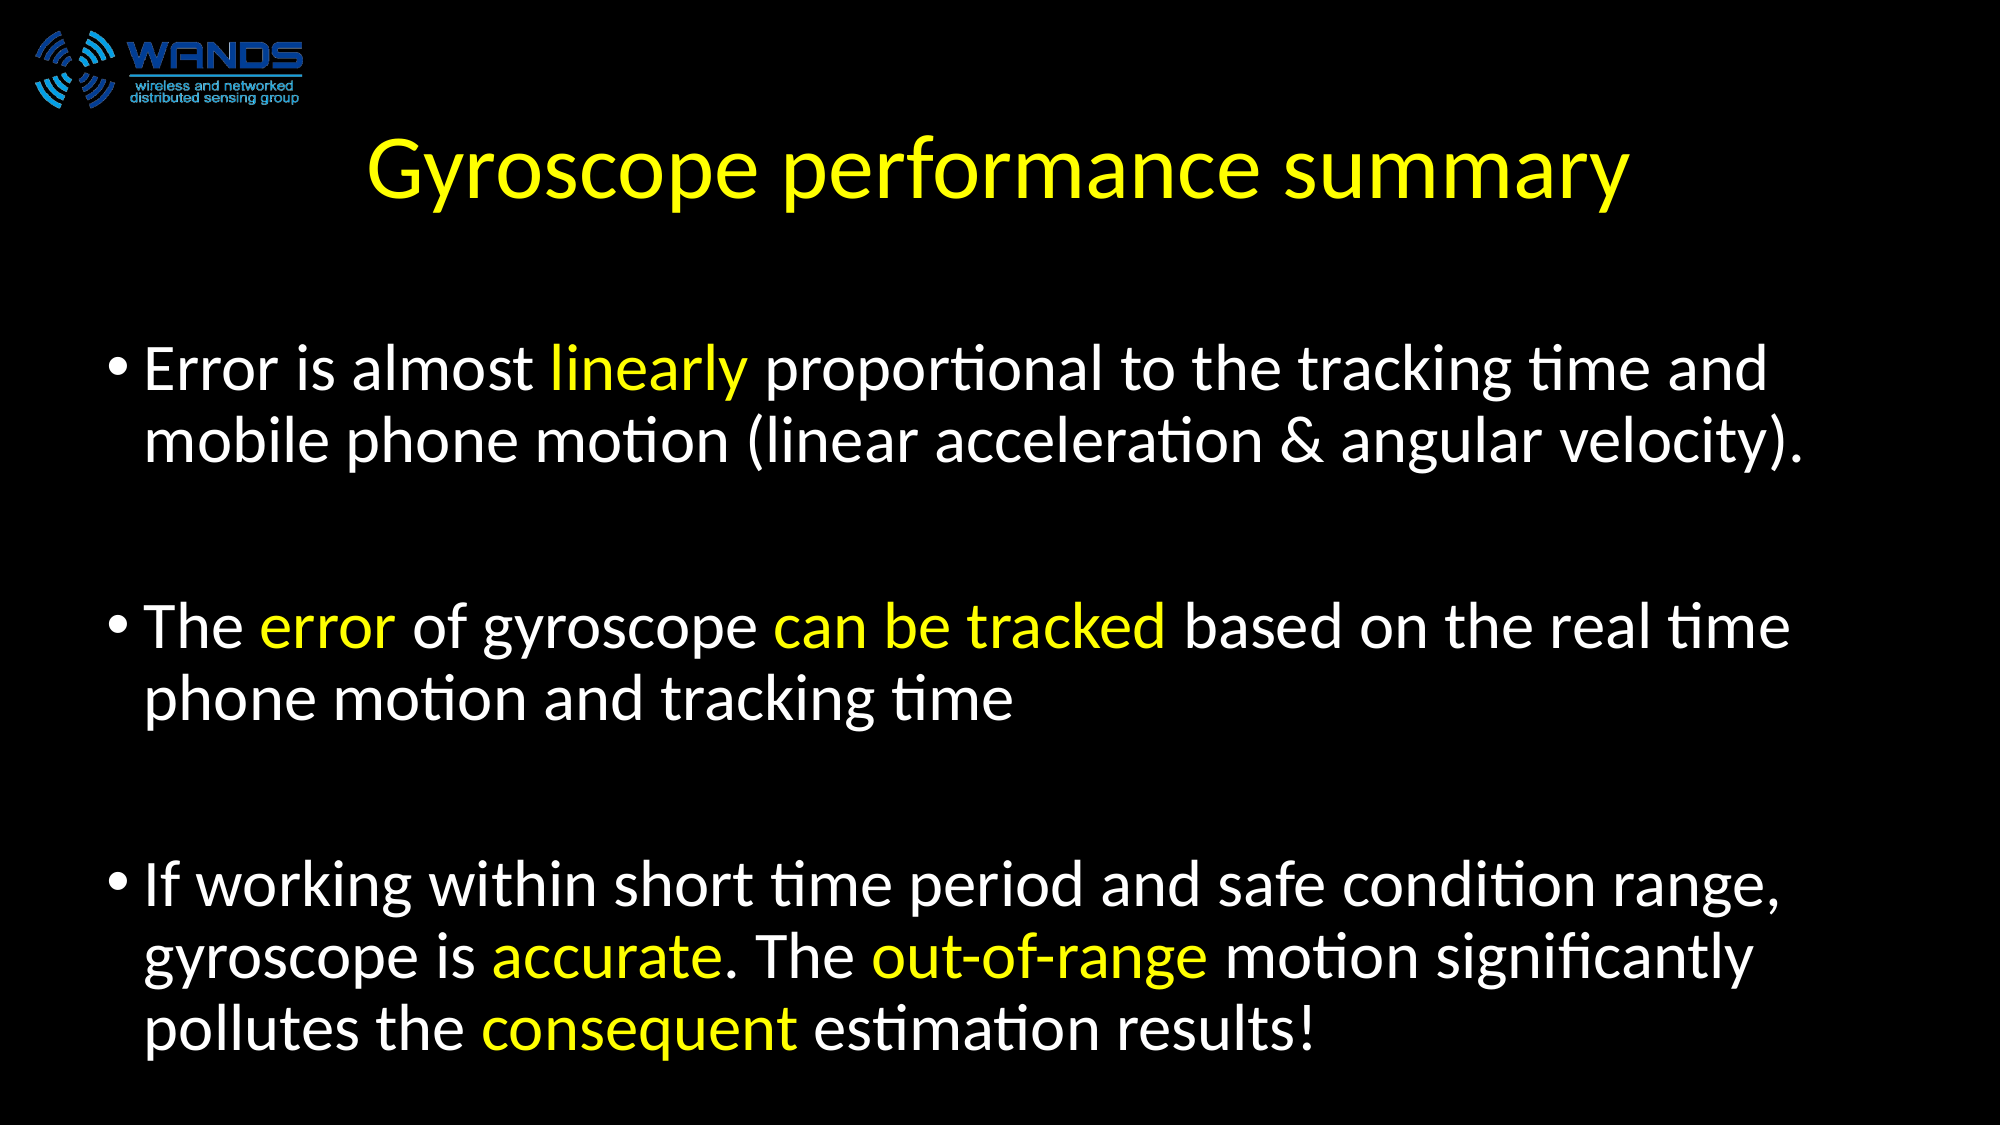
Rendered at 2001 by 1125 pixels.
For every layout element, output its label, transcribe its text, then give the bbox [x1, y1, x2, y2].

list Error is almost linearly proportional to the tracking time and mobile phone motion (linear acceleration & angular velocity). The error of gyroscope can be tracked based on the real time phone motion and tracking time If working within short time period and safe condition range, gyroscope is accurate. The out-of-range motion significantly pollutes the consequent estimation results! [91, 325, 1925, 1086]
picture [35, 28, 303, 109]
title Gyroscope performance summary [137, 59, 1863, 278]
